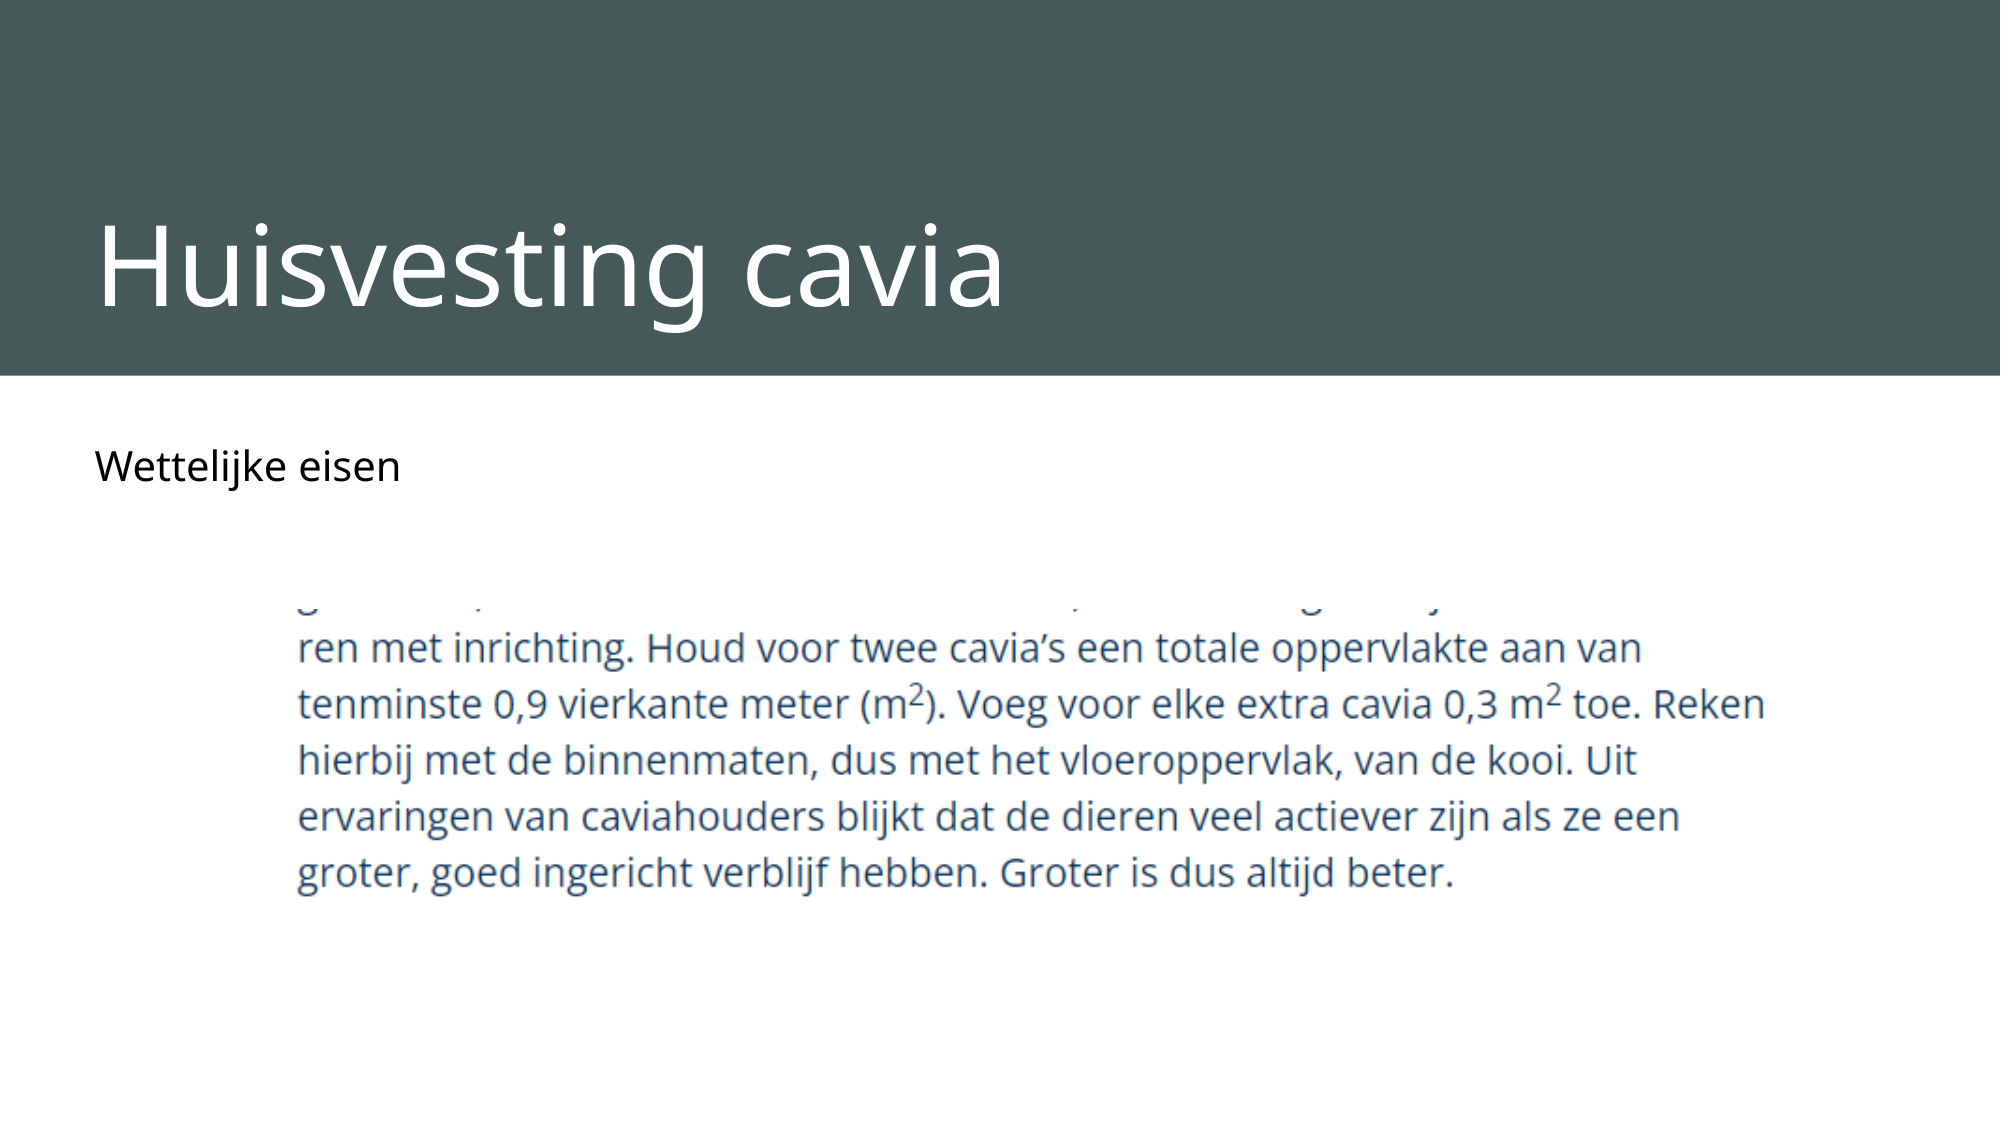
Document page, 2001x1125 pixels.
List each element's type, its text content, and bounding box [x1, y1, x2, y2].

picture [259, 609, 1840, 937]
title Huisvesting cavia [79, 59, 1863, 337]
list Wettelijke eisen [79, 422, 1863, 1014]
